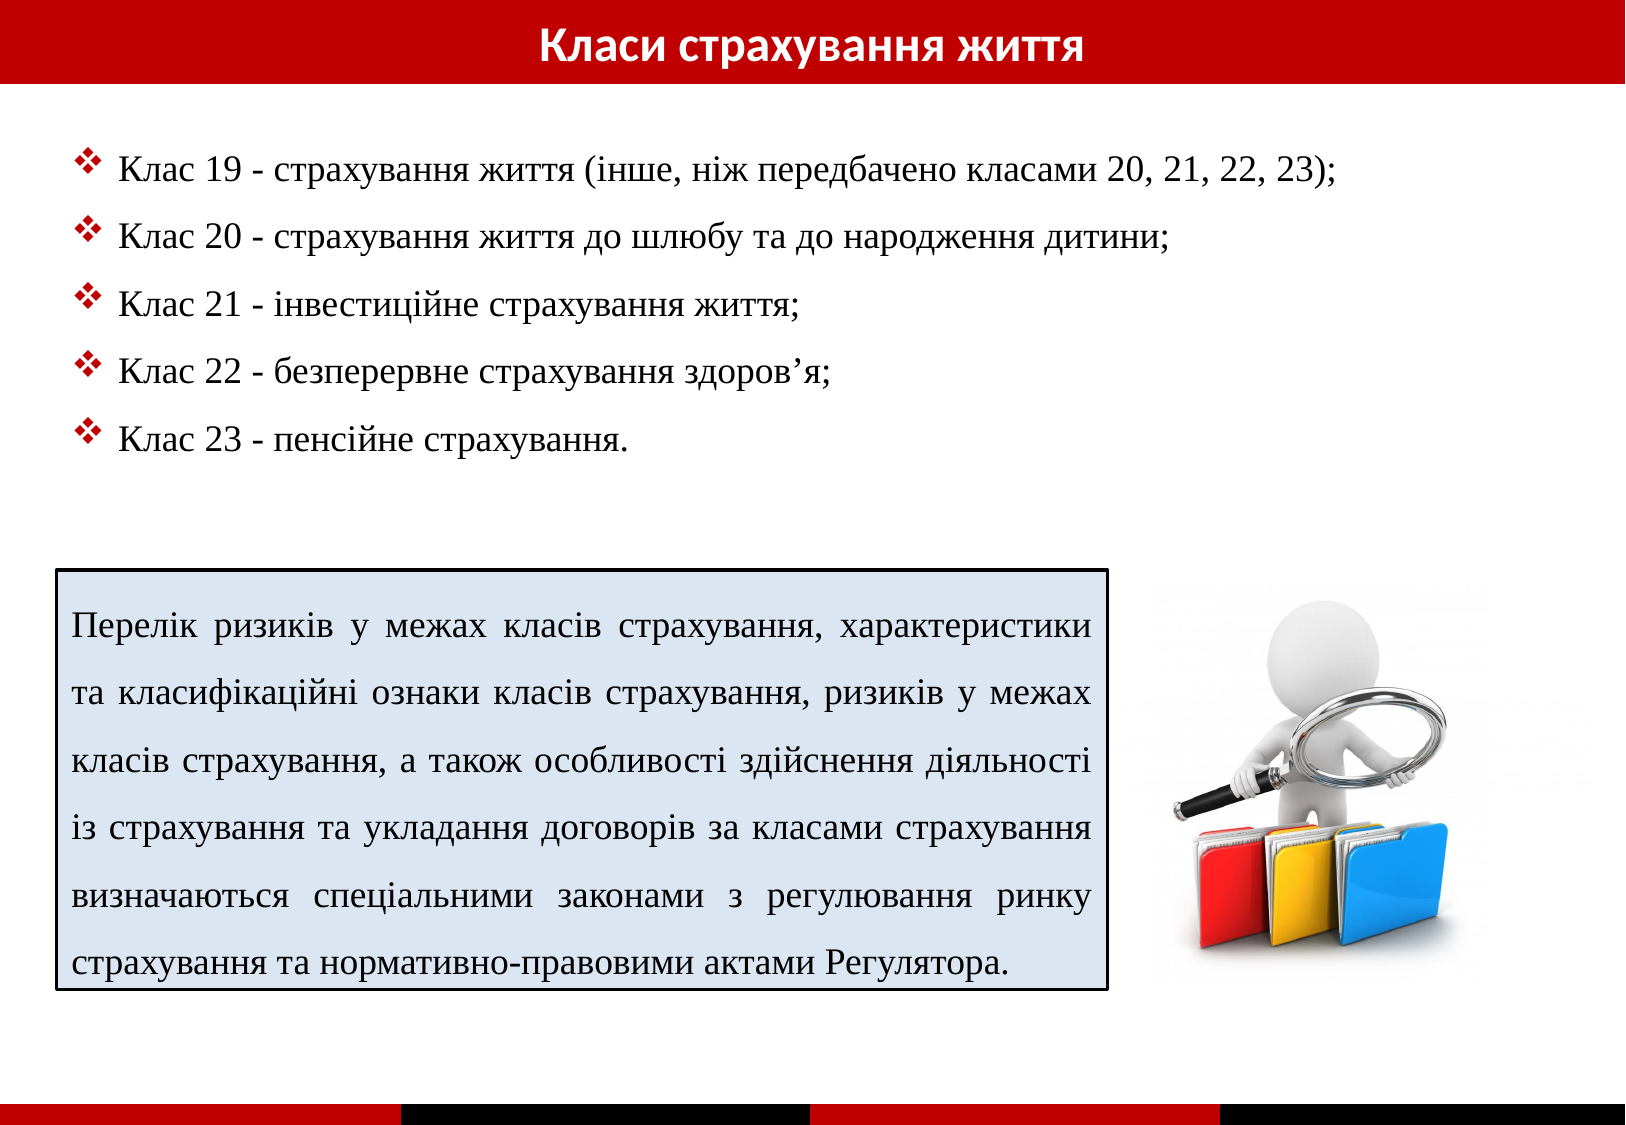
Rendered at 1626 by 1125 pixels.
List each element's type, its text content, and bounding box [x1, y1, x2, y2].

text_box Перелік ризиків у межах класів страхування, характеристики та класифікаційні ознаки класів страхування, ризиків у межах класів страхування, а також особливості здійснення діяльності із страхування та укладання договорів за класами страхування визначаються спеціальними законами з регулювання ринку страхування та нормативно-правовими актами Регулятора. [56, 569, 1108, 990]
text_box Класи страхування життя [0, 0, 1625, 84]
text_box Клас 19 - страхування життя (інше, ніж передбачено класами 20, 21, 22, 23); Клас 20 - страхування життя до шлюбу та до народження дитини; Клас 21 - інвестиційне страхування життя; Клас 22 - безперервне страхування здоров’я; Клас 23 - пенсійне страхування. [56, 113, 1593, 466]
picture [1051, 576, 1593, 984]
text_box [0, 1105, 1625, 1125]
